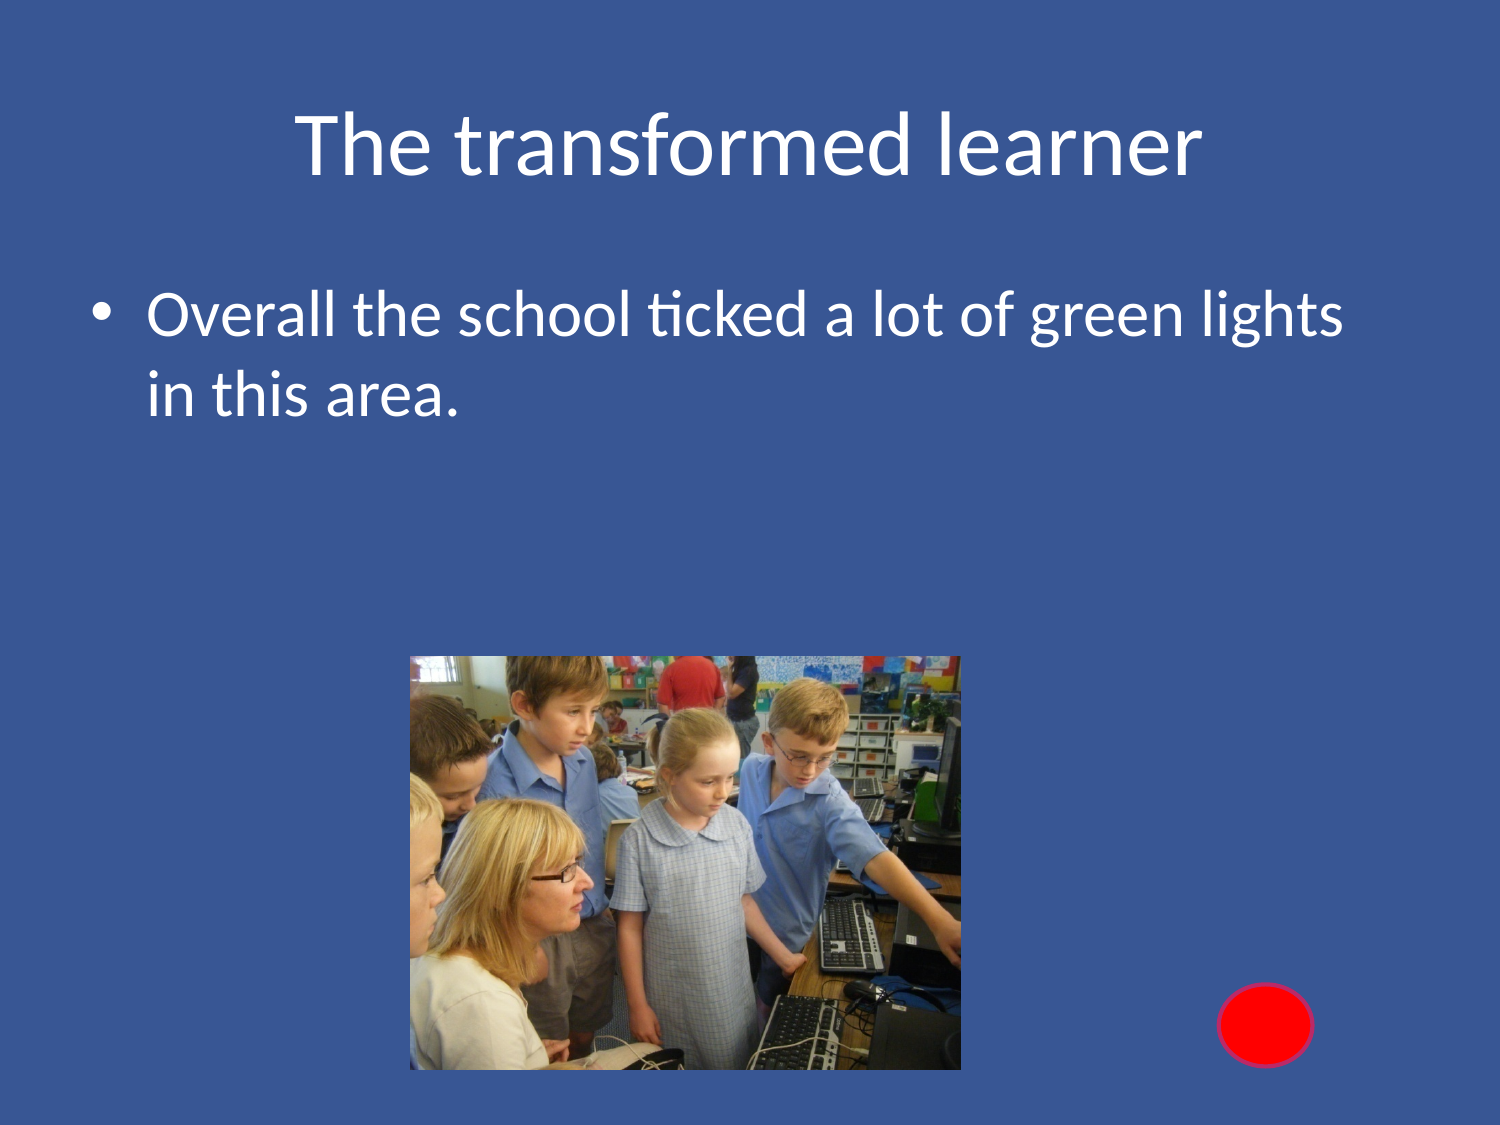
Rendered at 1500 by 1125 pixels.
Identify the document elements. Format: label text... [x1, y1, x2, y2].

title The transformed learner [74, 44, 1426, 233]
list Overall the school ticked a lot of green lights in this area. [74, 262, 1426, 1006]
text_box [1216, 982, 1315, 1069]
picture [409, 655, 962, 1070]
